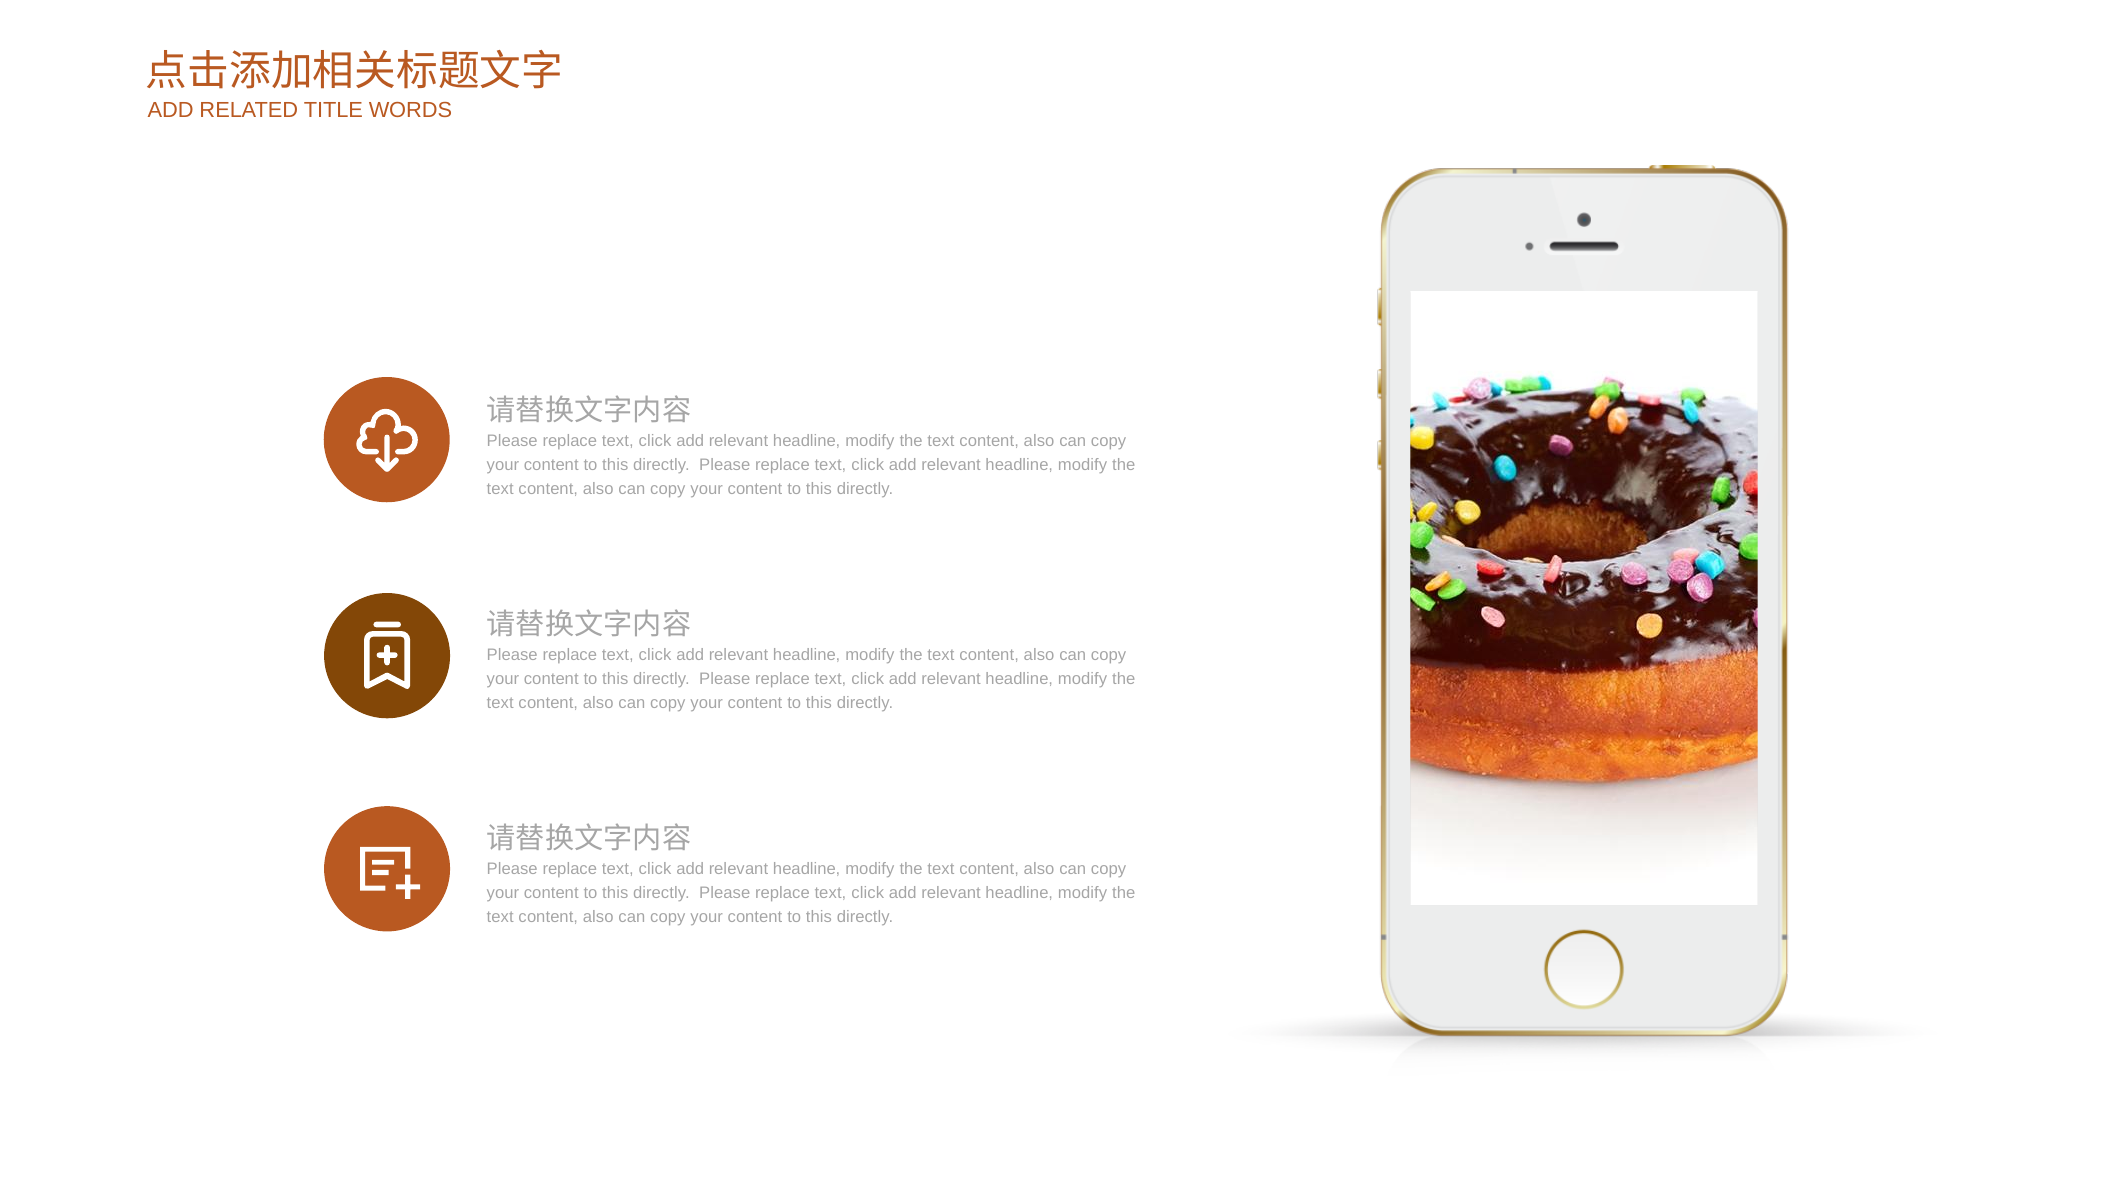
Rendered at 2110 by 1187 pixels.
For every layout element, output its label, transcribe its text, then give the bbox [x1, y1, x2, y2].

text_box [323, 377, 450, 503]
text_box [356, 408, 418, 472]
text_box ADD RELATED TITLE WORDS [147, 96, 453, 123]
text_box 点击添加相关标题文字 [145, 43, 564, 95]
text_box [324, 806, 451, 932]
text_box 请替换文字内容 Please replace text, click add relevant headline, modify the text content, also can copy your content to this directly. Please replace text, click add relevant headline, modify the text content, also can copy your content to this directly. [486, 811, 1055, 926]
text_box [359, 846, 421, 899]
text_box [324, 593, 451, 719]
text_box 请替换文字内容 Please replace text, click add relevant headline, modify the text content, also can copy your content to this directly. Please replace text, click add relevant headline, modify the text content, also can copy your content to this directly. [486, 384, 1055, 498]
text_box 请替换文字内容 Please replace text, click add relevant headline, modify the text content, also can copy your content to this directly. Please replace text, click add relevant headline, modify the text content, also can copy your content to this directly. [486, 598, 1055, 712]
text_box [363, 621, 411, 689]
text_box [1055, 164, 2110, 1090]
